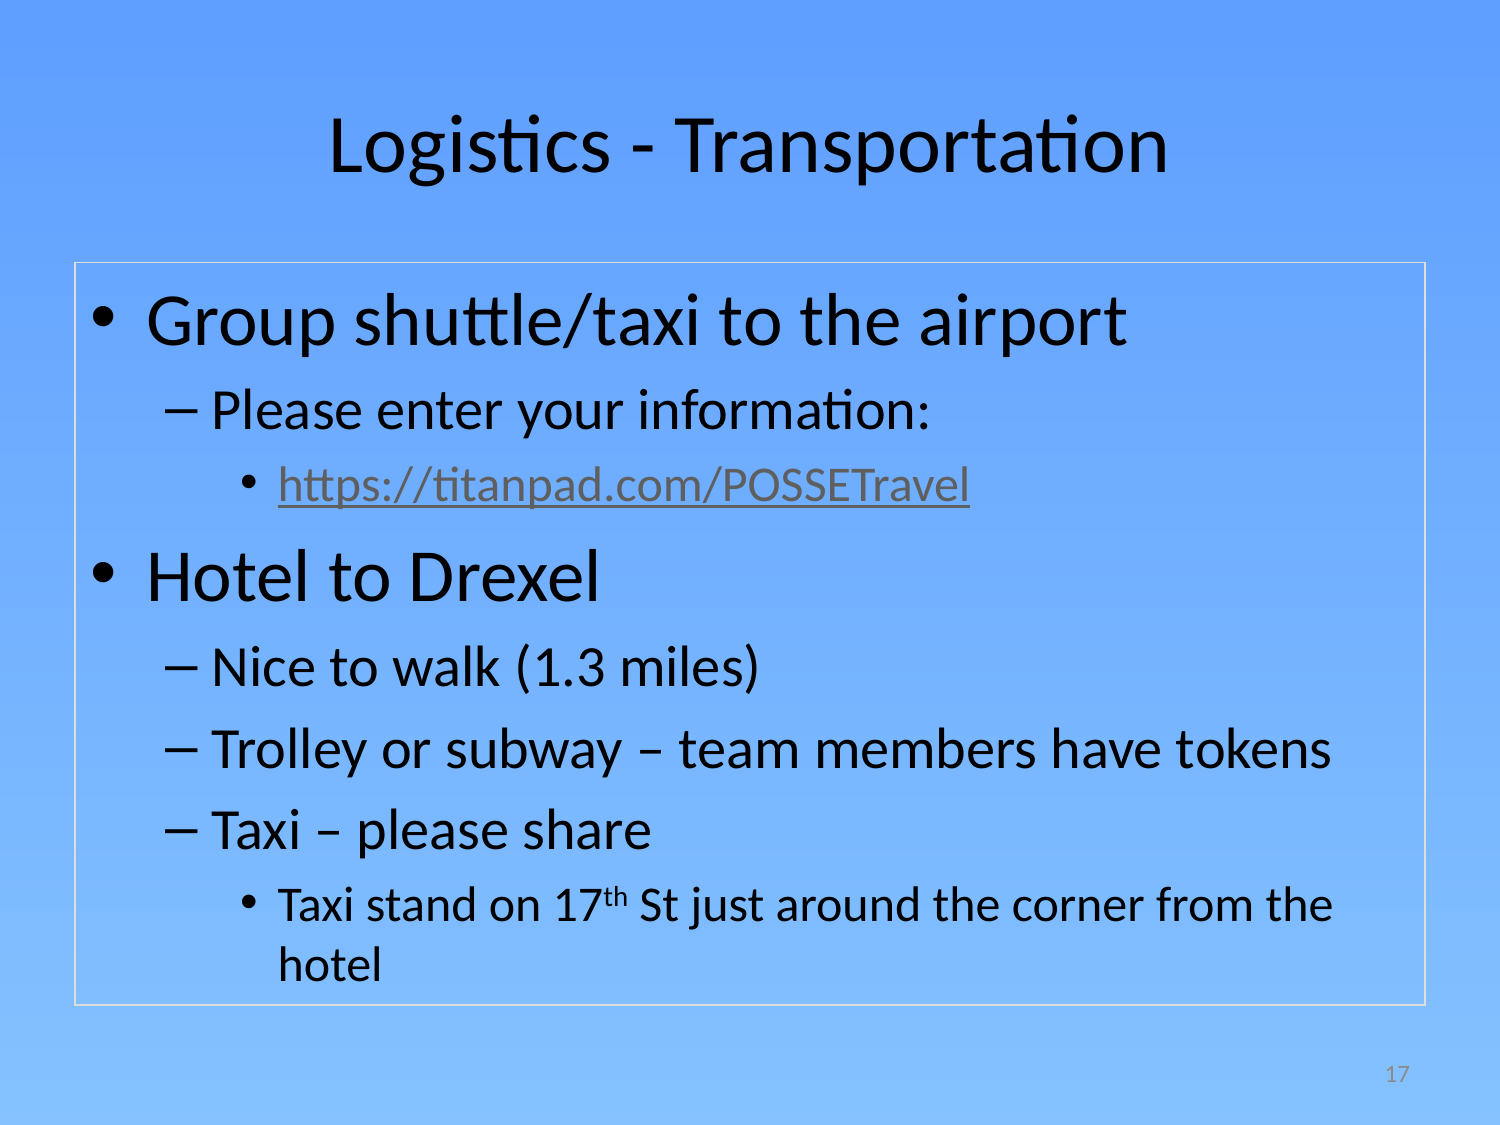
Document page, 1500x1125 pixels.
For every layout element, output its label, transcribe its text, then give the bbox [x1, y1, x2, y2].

title Logistics - Transportation [74, 44, 1426, 233]
list Group shuttle/taxi to the airport Please enter your information: https://titanpad.com/POSSETravel Hotel to Drexel Nice to walk (1.3 miles) Trolley or subway – team members have tokens Taxi – please share Taxi stand on 17th St just around the corner from the hotel [74, 262, 1426, 1006]
slide_number 17 [1074, 1042, 1425, 1103]
